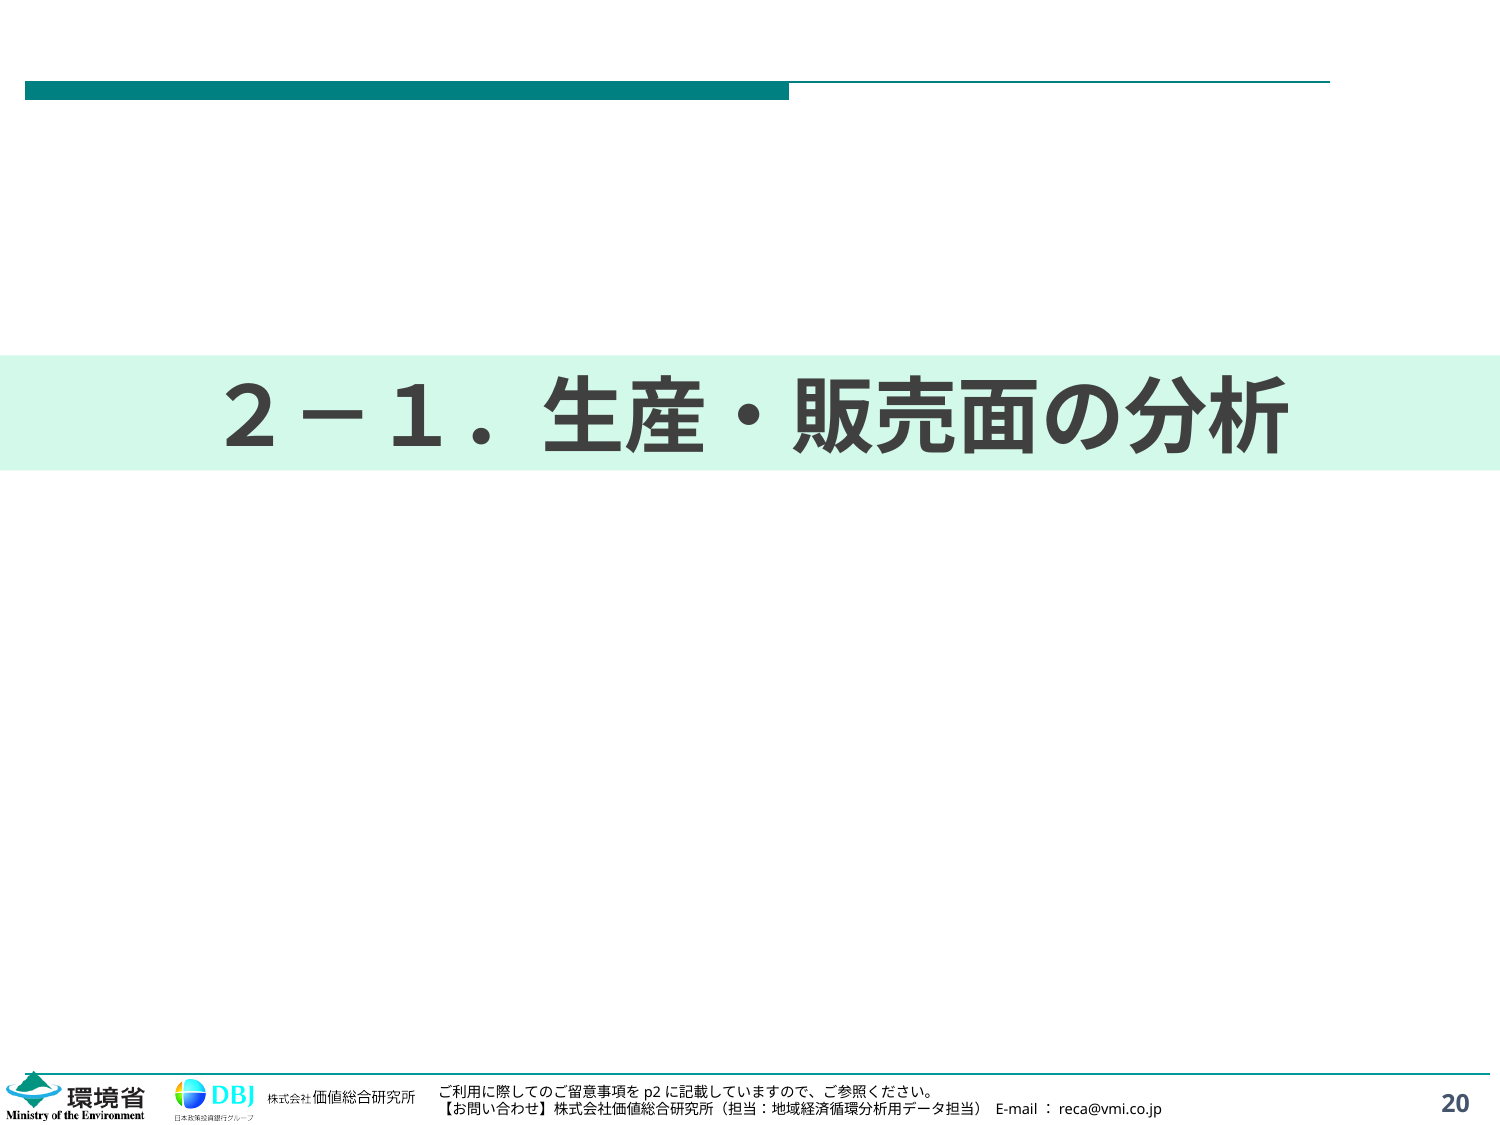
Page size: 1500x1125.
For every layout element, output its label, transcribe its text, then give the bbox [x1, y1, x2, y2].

slide_number 20 [1411, 1079, 1500, 1122]
picture [2, 1071, 148, 1125]
picture [171, 1075, 419, 1125]
text_box ２－１．生産・販売面の分析 [0, 355, 1500, 471]
